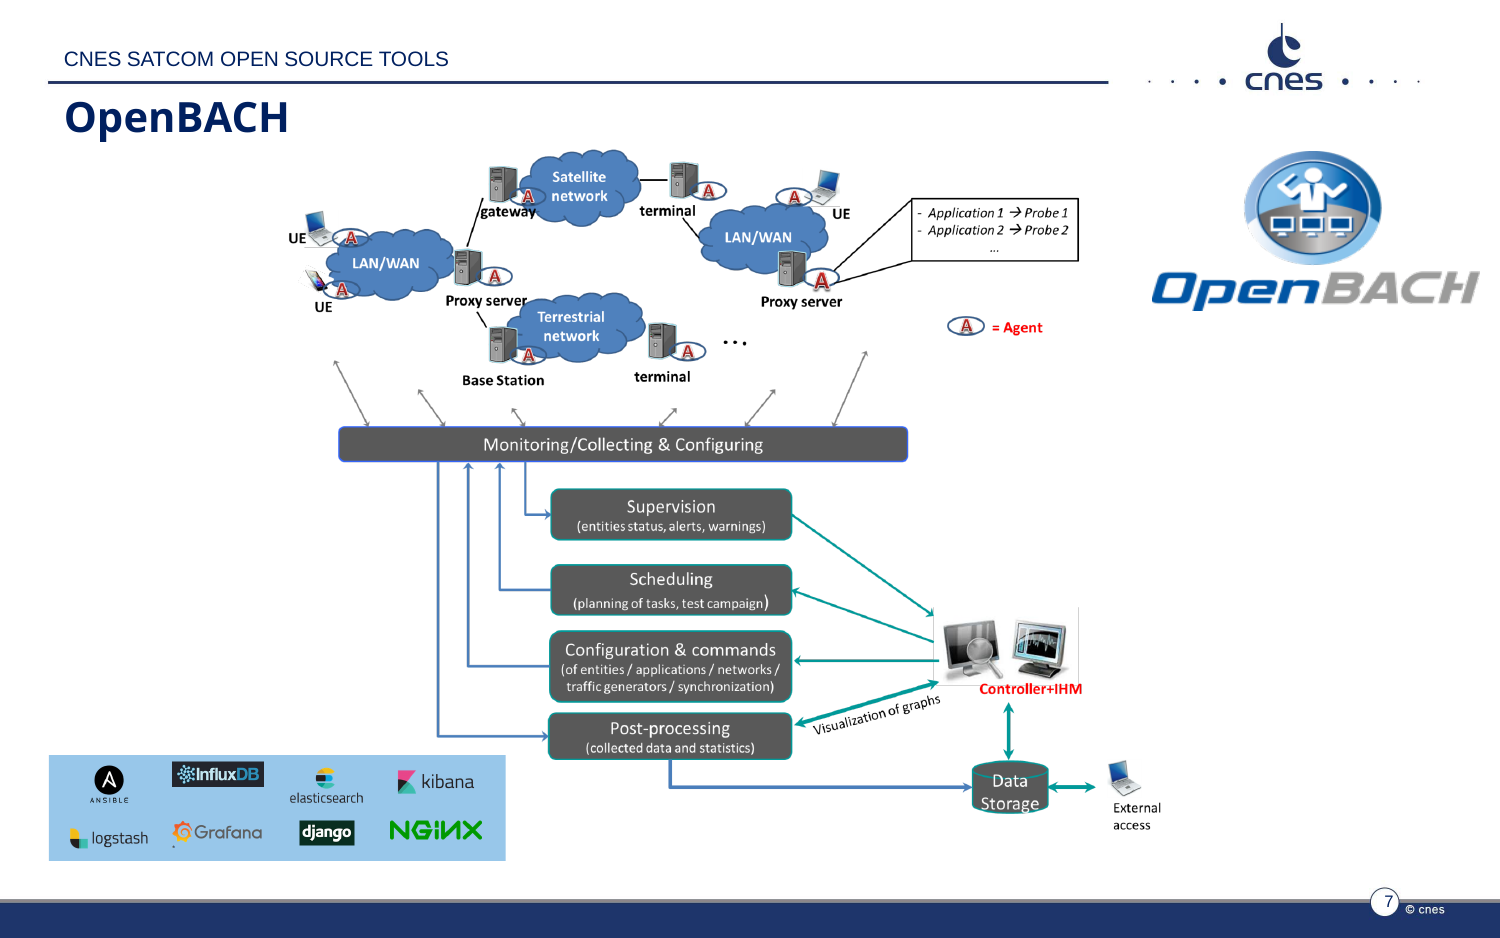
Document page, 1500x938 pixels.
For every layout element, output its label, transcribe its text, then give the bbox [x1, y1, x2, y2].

picture [0, 0, 1500, 938]
subtitle CNES SATCOM OPEN SOURCE TOOLS [48, 41, 1225, 85]
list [249, 149, 1179, 842]
slide_number 7 [1071, 876, 1409, 926]
title OpenBACH [48, 89, 1341, 150]
